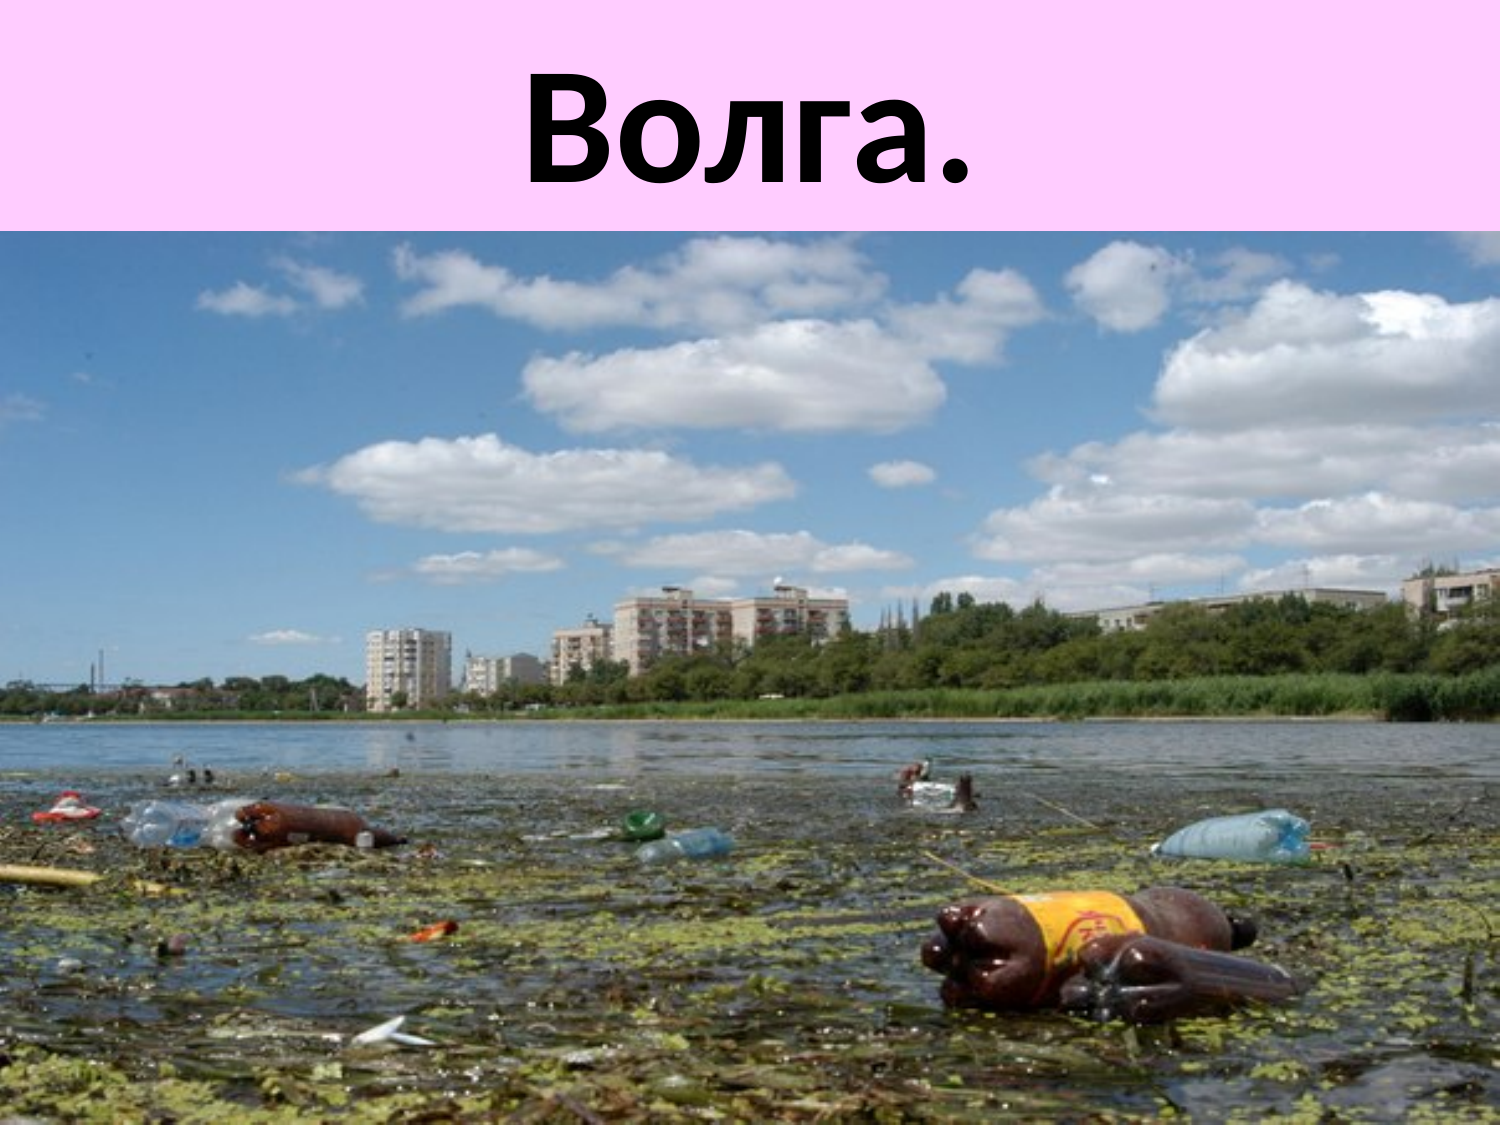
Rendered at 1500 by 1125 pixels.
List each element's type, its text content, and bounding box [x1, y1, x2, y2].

title Волга. [0, 0, 1500, 231]
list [0, 231, 1500, 1125]
